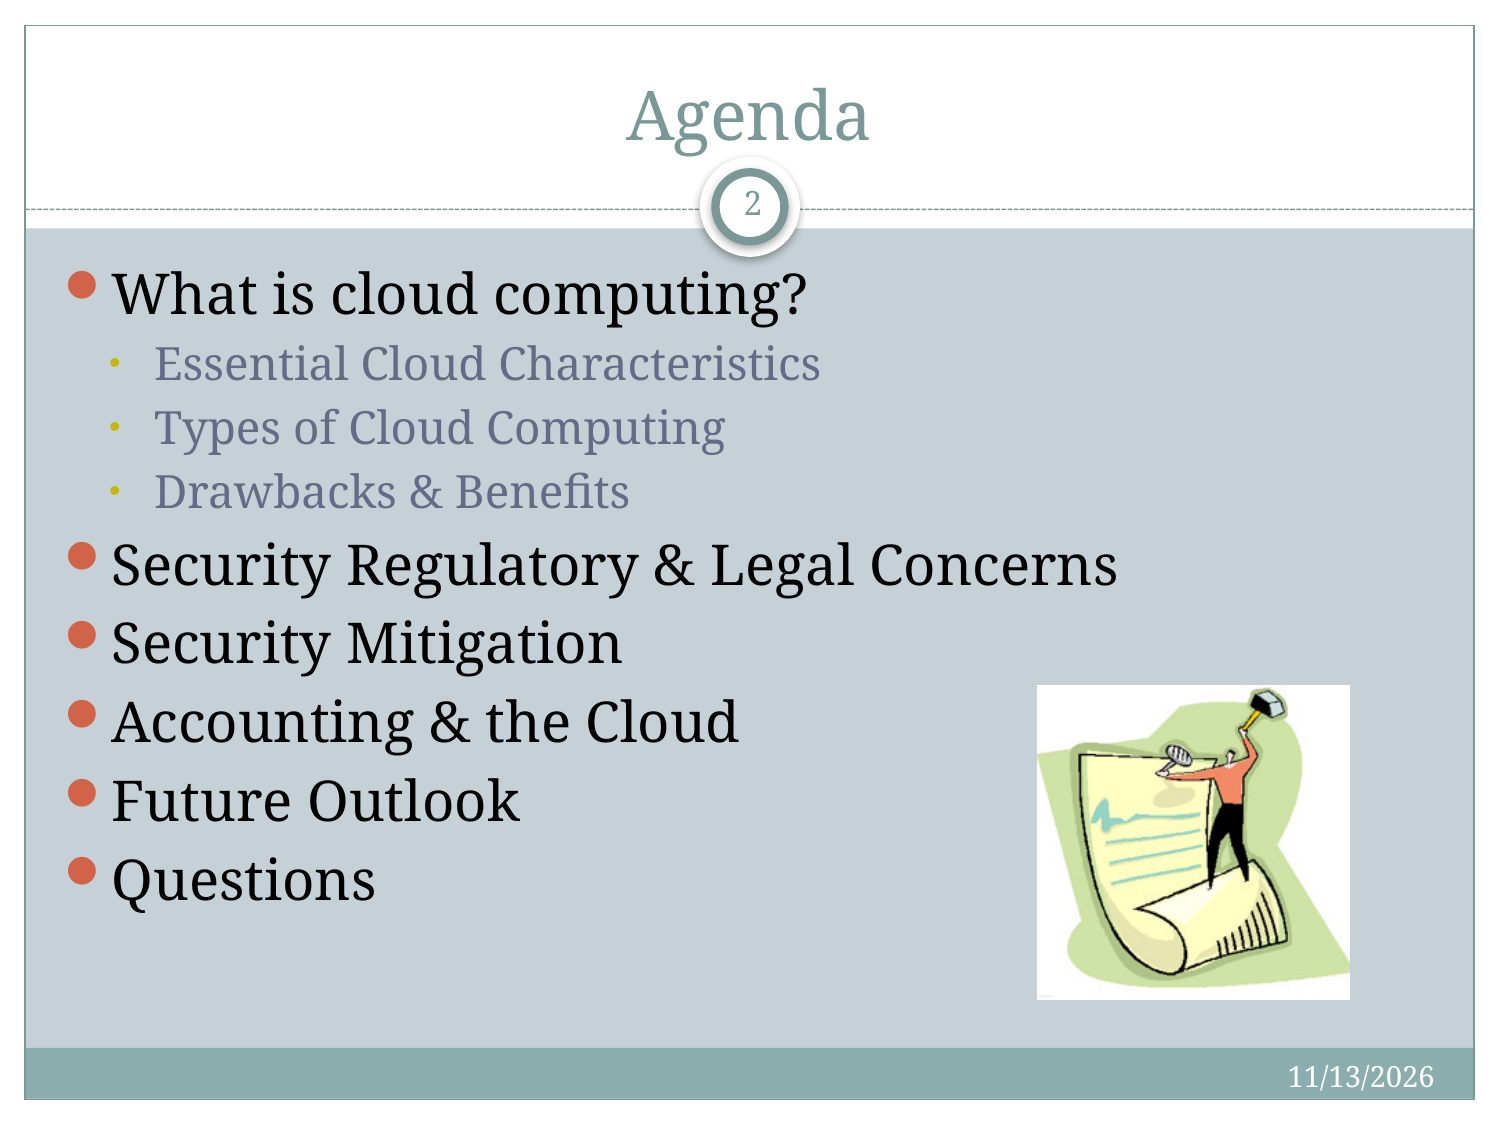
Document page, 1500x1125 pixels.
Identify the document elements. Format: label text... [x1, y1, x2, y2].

title Agenda [49, 37, 1450, 162]
picture [1036, 685, 1351, 1001]
slide_number 2 [715, 168, 791, 241]
list What is cloud computing? Essential Cloud Characteristics Types of Cloud Computing Drawbacks & Benefits Security Regulatory & Legal Concerns Security Mitigation Accounting & the Cloud Future Outlook Questions [49, 250, 1445, 1001]
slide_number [950, 1050, 1450, 1111]
